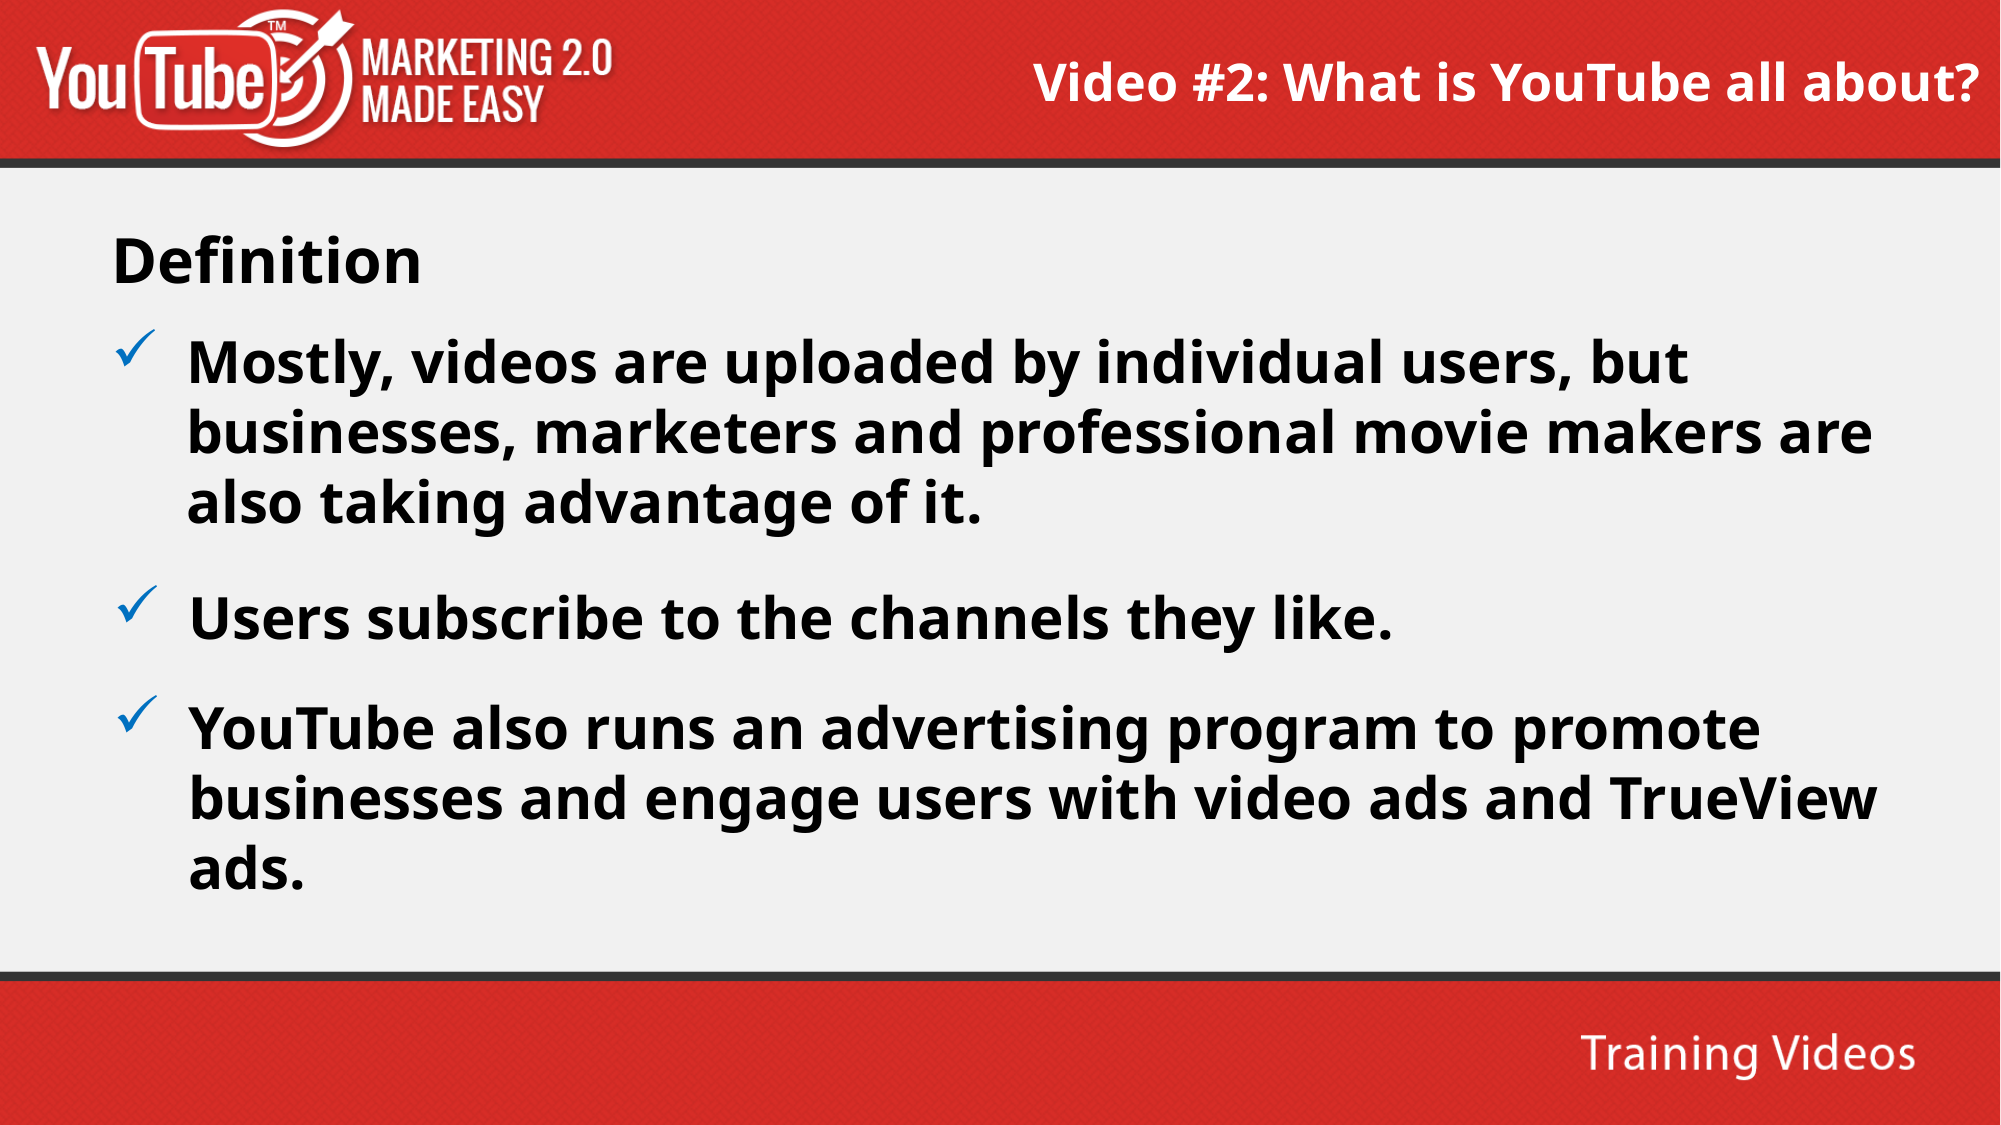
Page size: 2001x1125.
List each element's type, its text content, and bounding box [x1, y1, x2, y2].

text_box Definition [96, 213, 1934, 304]
text_box Users subscribe to the channels they like. [98, 574, 1951, 659]
text_box Video #2: What is YouTube all about? [916, 41, 1996, 119]
text_box Mostly, videos are uploaded by individual users, but businesses, marketers and professional movie makers are also taking advantage of it. [96, 318, 1951, 543]
text_box YouTube also runs an advertising program to promote businesses and engage users with video ads and TrueView ads. [98, 683, 1951, 909]
picture [0, 0, 2001, 1125]
